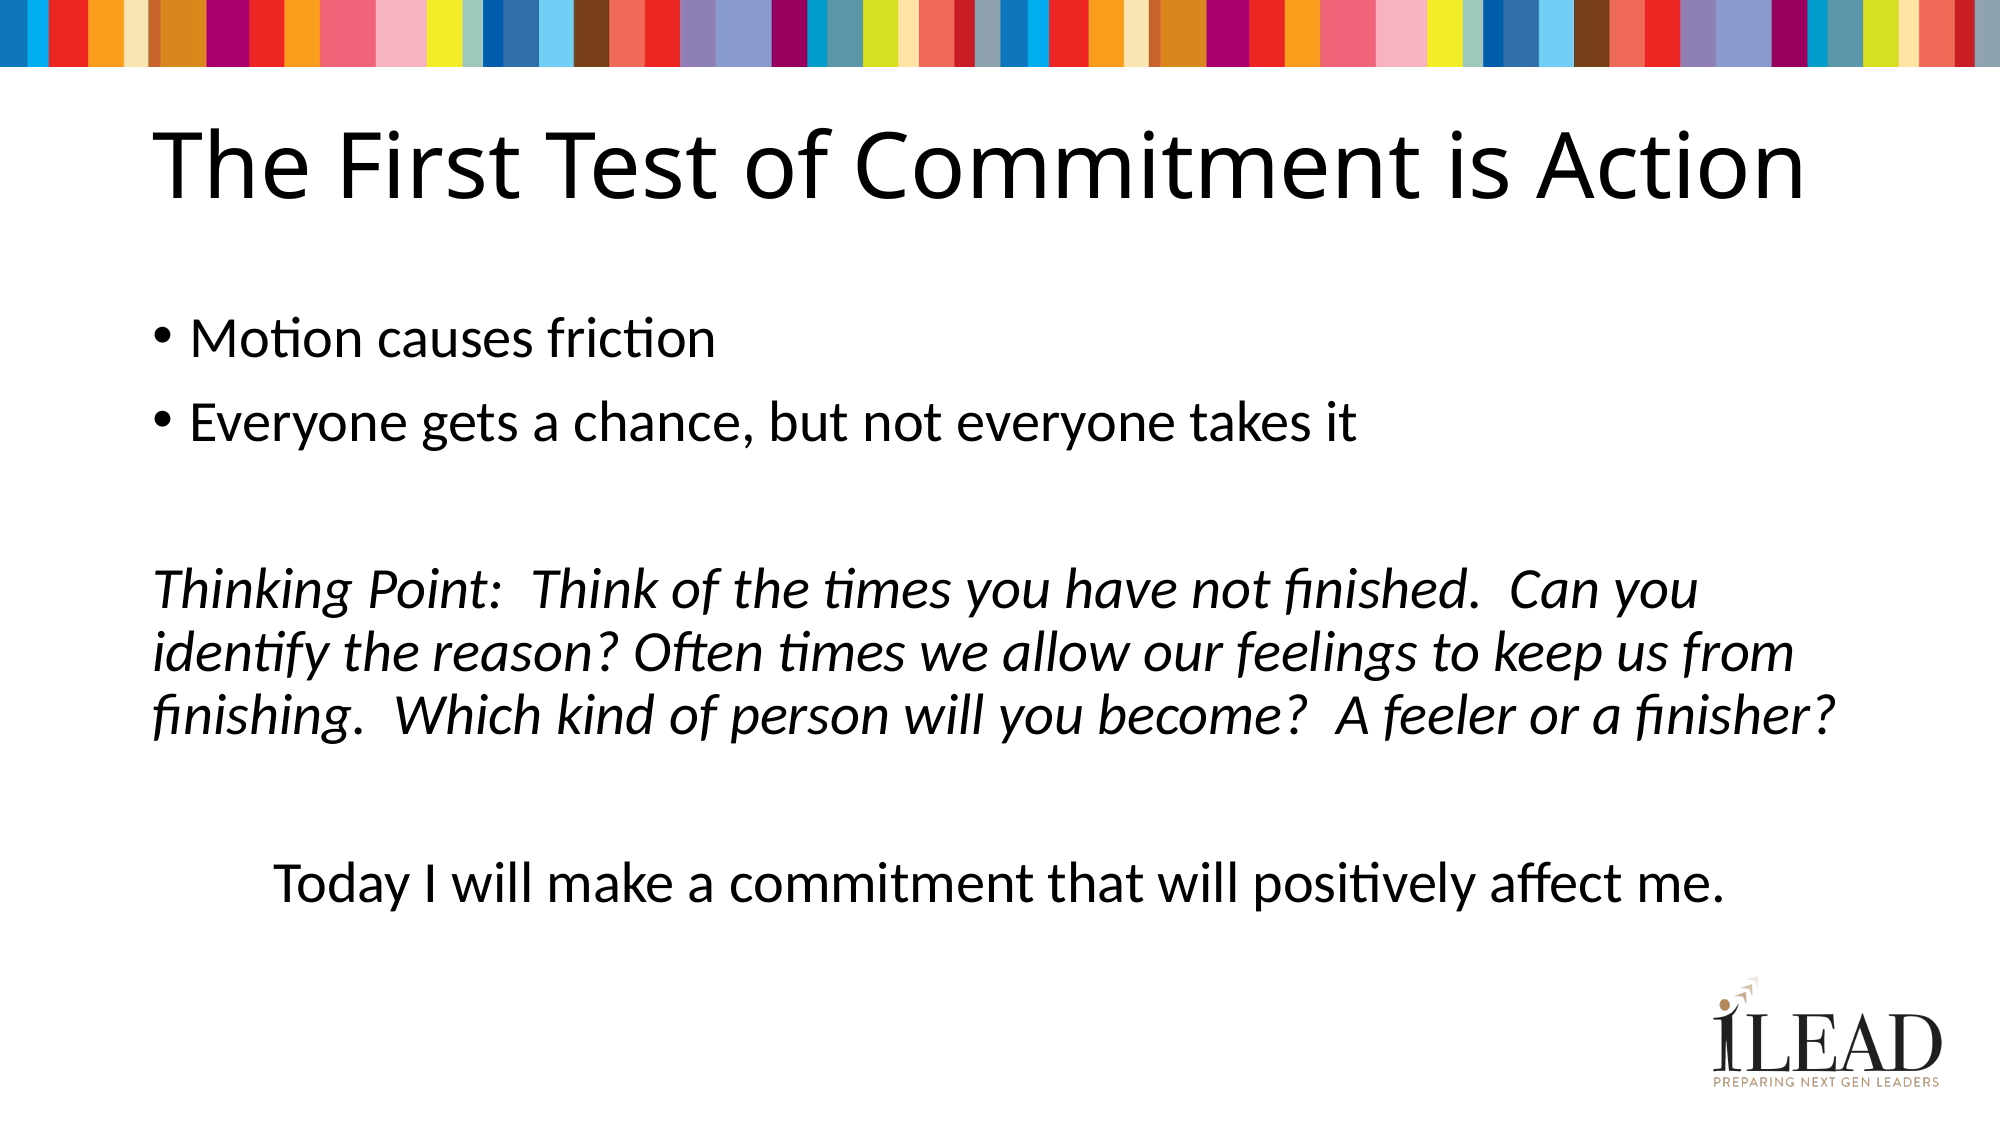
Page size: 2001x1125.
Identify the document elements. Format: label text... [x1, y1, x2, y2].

picture [1828, 0, 2000, 67]
picture [48, 0, 808, 67]
picture [1048, 0, 1808, 67]
picture [828, 0, 1026, 67]
picture [1709, 972, 1945, 1091]
title The First Test of Commitment is Action [137, 67, 1863, 278]
picture [0, 0, 26, 67]
list Motion causes friction Everyone gets a chance, but not everyone takes it Thinking Point: Think of the times you have not finished. Can you identify the reason? Often times we allow our feelings to keep us from finishing. Which kind of person will you become? A feeler or a finisher? Today I will make a commitment that will positively affect me. [137, 299, 1863, 1014]
